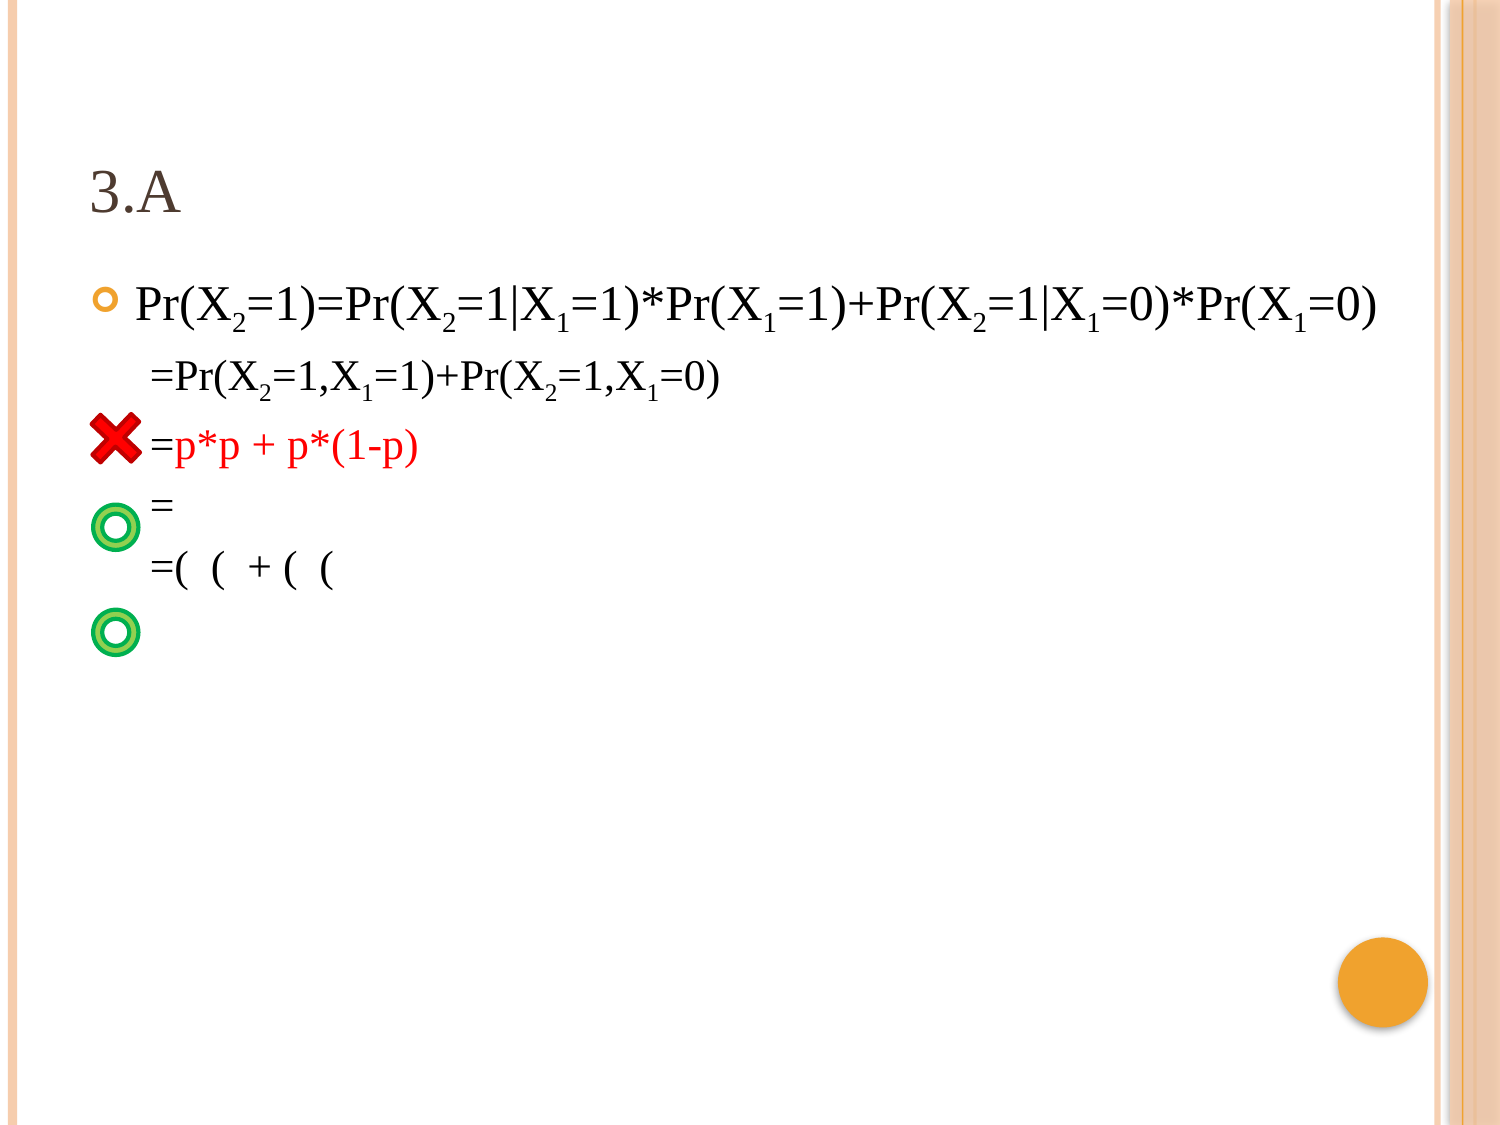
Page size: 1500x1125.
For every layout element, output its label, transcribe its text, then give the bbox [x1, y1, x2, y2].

text_box [91, 502, 141, 553]
text_box [91, 607, 141, 658]
title 3.a [75, 45, 1300, 233]
text_box [89, 411, 143, 465]
